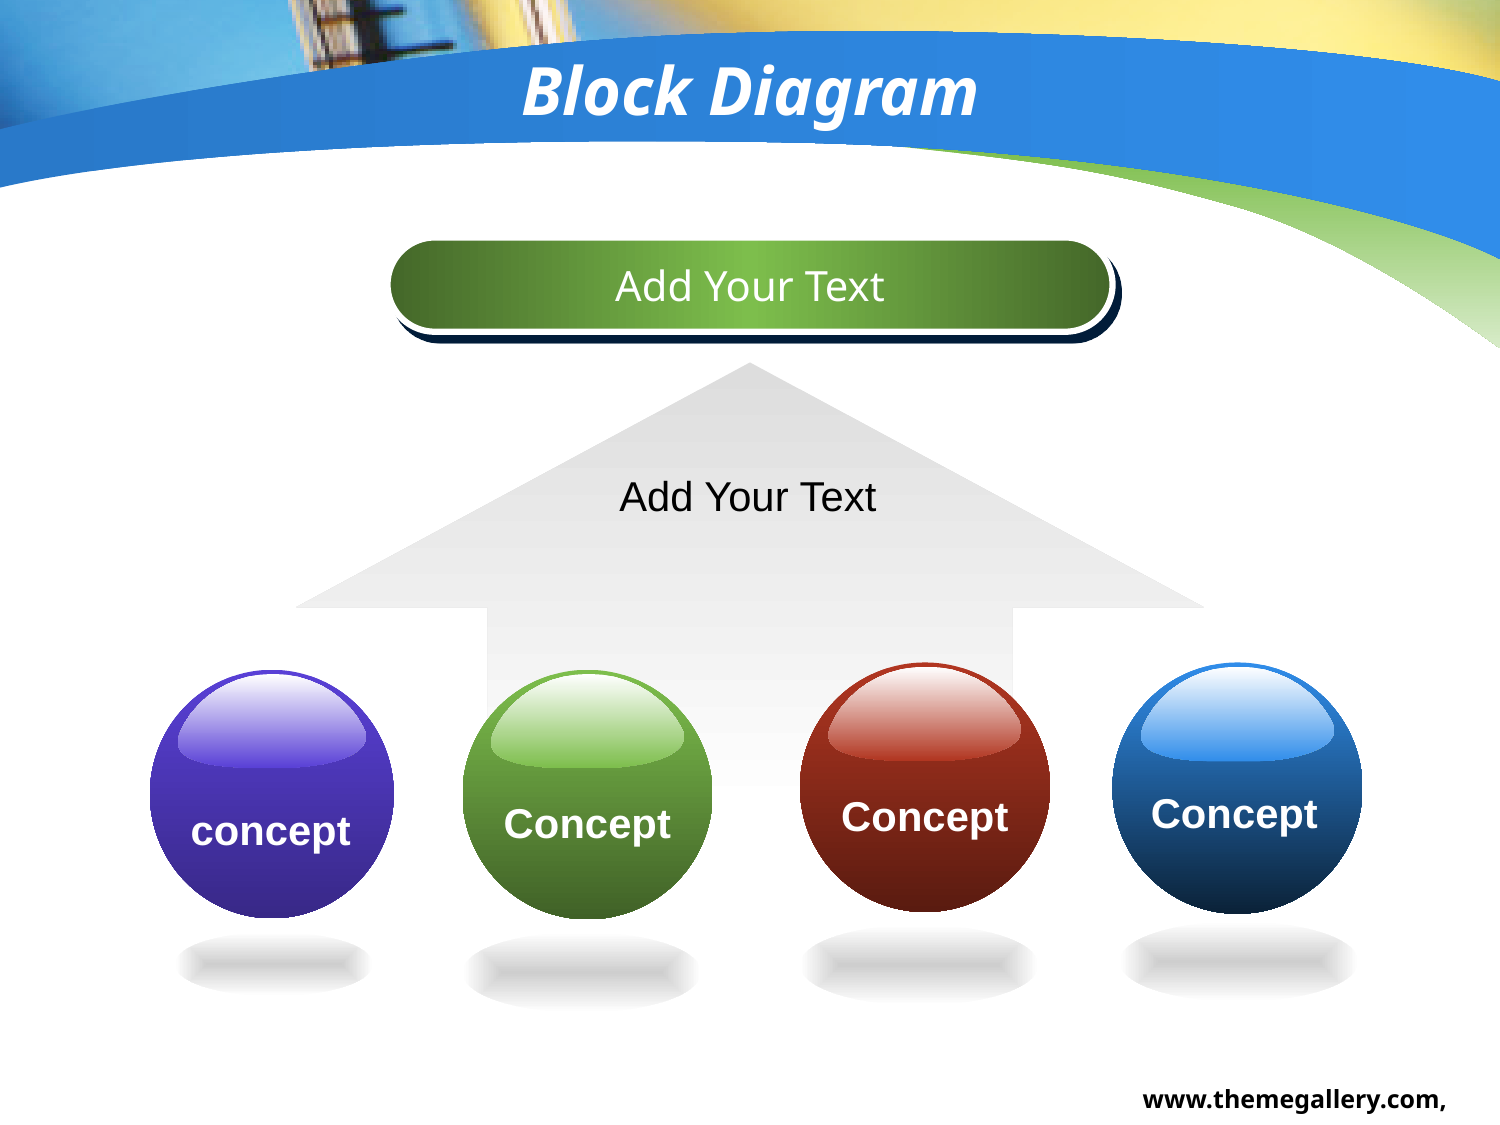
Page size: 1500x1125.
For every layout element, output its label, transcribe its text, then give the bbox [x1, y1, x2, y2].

picture [0, 0, 1500, 129]
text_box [149, 237, 1363, 1013]
title Block Diagram [63, 42, 1438, 136]
footer www.themegallery.com, [987, 1075, 1463, 1118]
